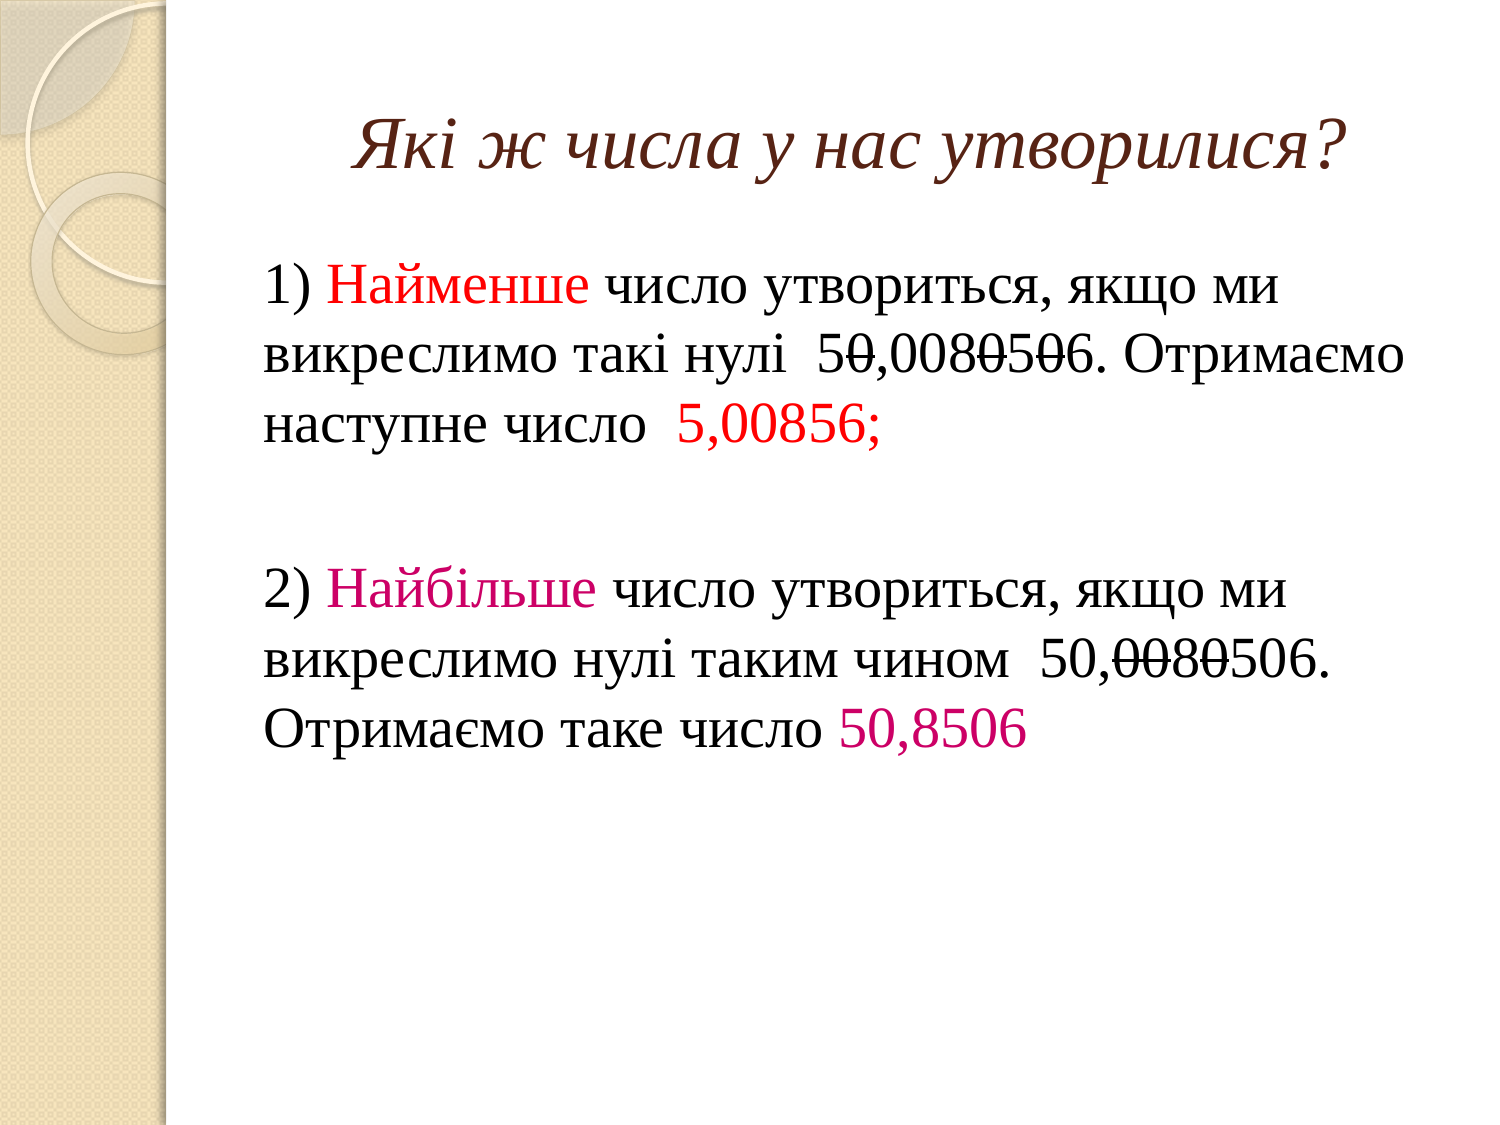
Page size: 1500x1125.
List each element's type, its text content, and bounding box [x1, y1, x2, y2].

list 1) Найменше число утвориться, якщо ми викреслимо такі нулі 50,0080506. Отримаємо наступне число 5,00856; 2) Найбільше число утвориться, якщо ми викреслимо нулі таким чином 50,0080506. Отримаємо таке число 50,8506 [235, 237, 1466, 1025]
title Які ж числа у нас утворилися? [235, 45, 1466, 233]
